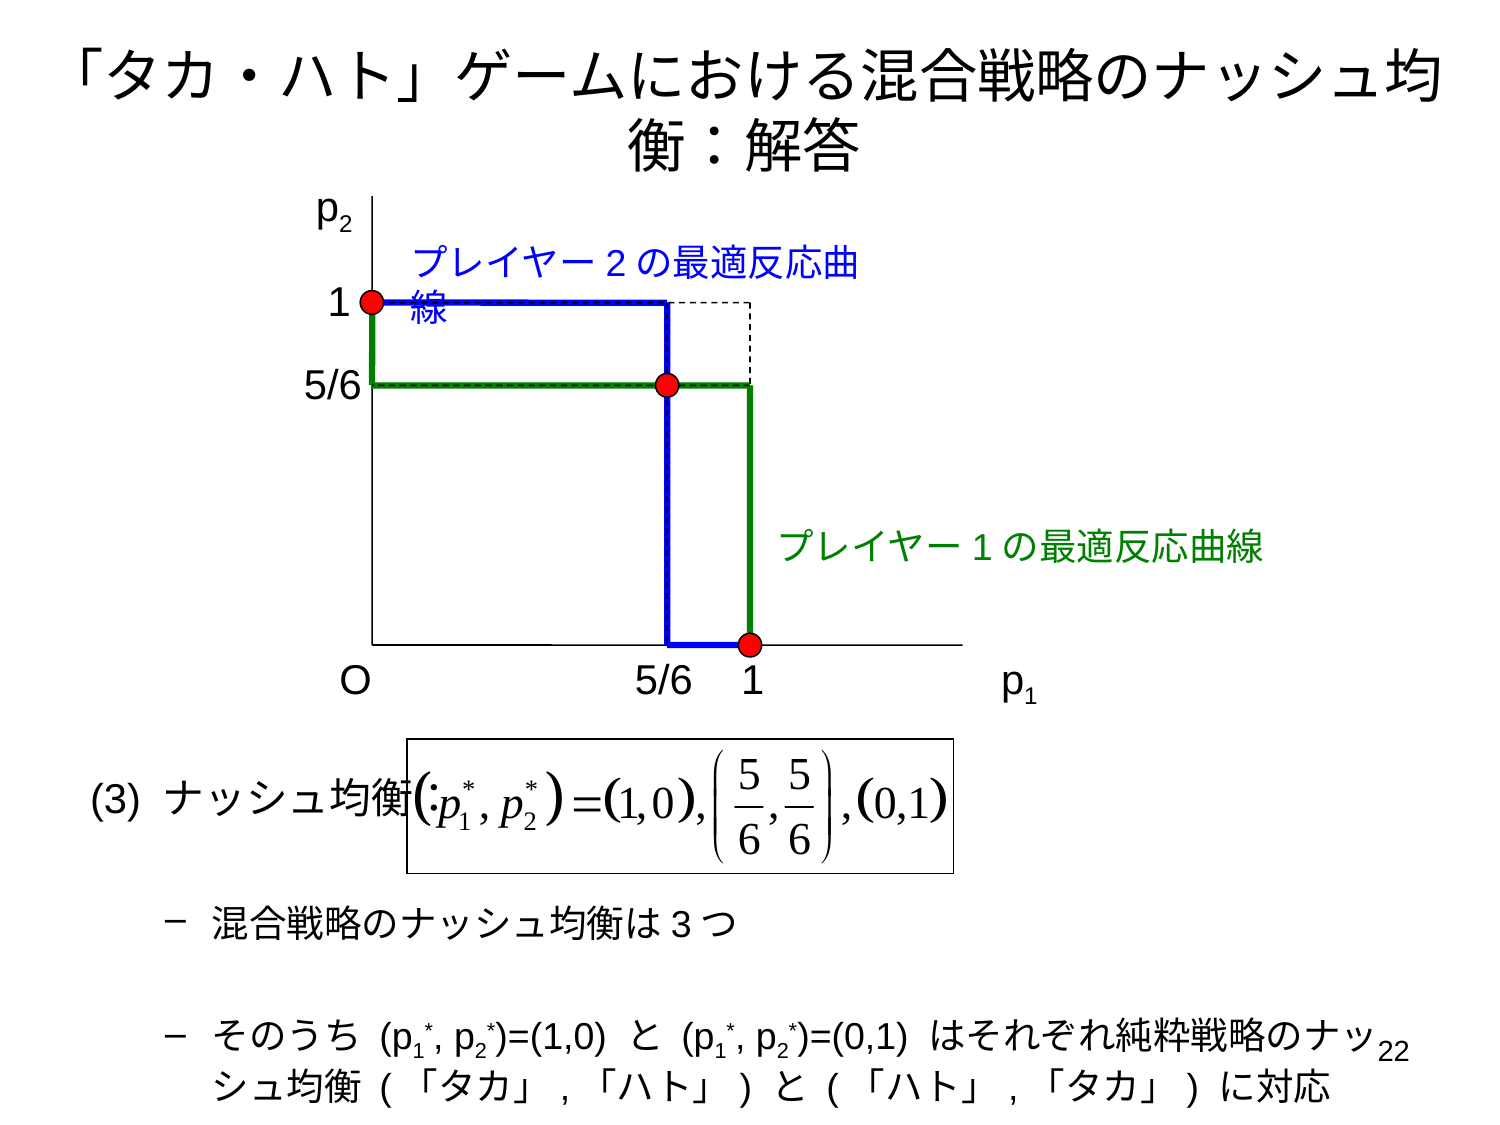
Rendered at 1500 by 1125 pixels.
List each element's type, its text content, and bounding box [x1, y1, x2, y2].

text_box p2 [301, 172, 372, 231]
text_box [738, 633, 762, 657]
list (3) ナッシュ均衡： 混合戦略のナッシュ均衡は3つ そのうち (p1*, p2*)=(1,0) と (p1*, p2*)=(0,1) はそれぞれ純粋戦略のナッシュ均衡 (「タカ」,「ハト」) と (「ハト」,「タカ」) に対応 [75, 184, 1425, 1083]
text_box p1 [986, 645, 1078, 715]
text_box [407, 739, 954, 874]
text_box [655, 373, 679, 398]
text_box 1 [312, 267, 369, 330]
title 「タカ・ハト」ゲームにおける混合戦略のナッシュ均衡：解答 [17, 45, 1471, 173]
text_box 5/6 [620, 645, 711, 704]
text_box プレイヤー1の最適反応曲線 [761, 515, 1243, 574]
text_box プレイヤー2の最適反応曲線 [395, 231, 880, 291]
slide_number 22 [1074, 1024, 1426, 1103]
text_box O [324, 645, 388, 685]
text_box [360, 290, 384, 315]
text_box 5/6 [289, 350, 372, 410]
text_box 1 [726, 645, 774, 717]
